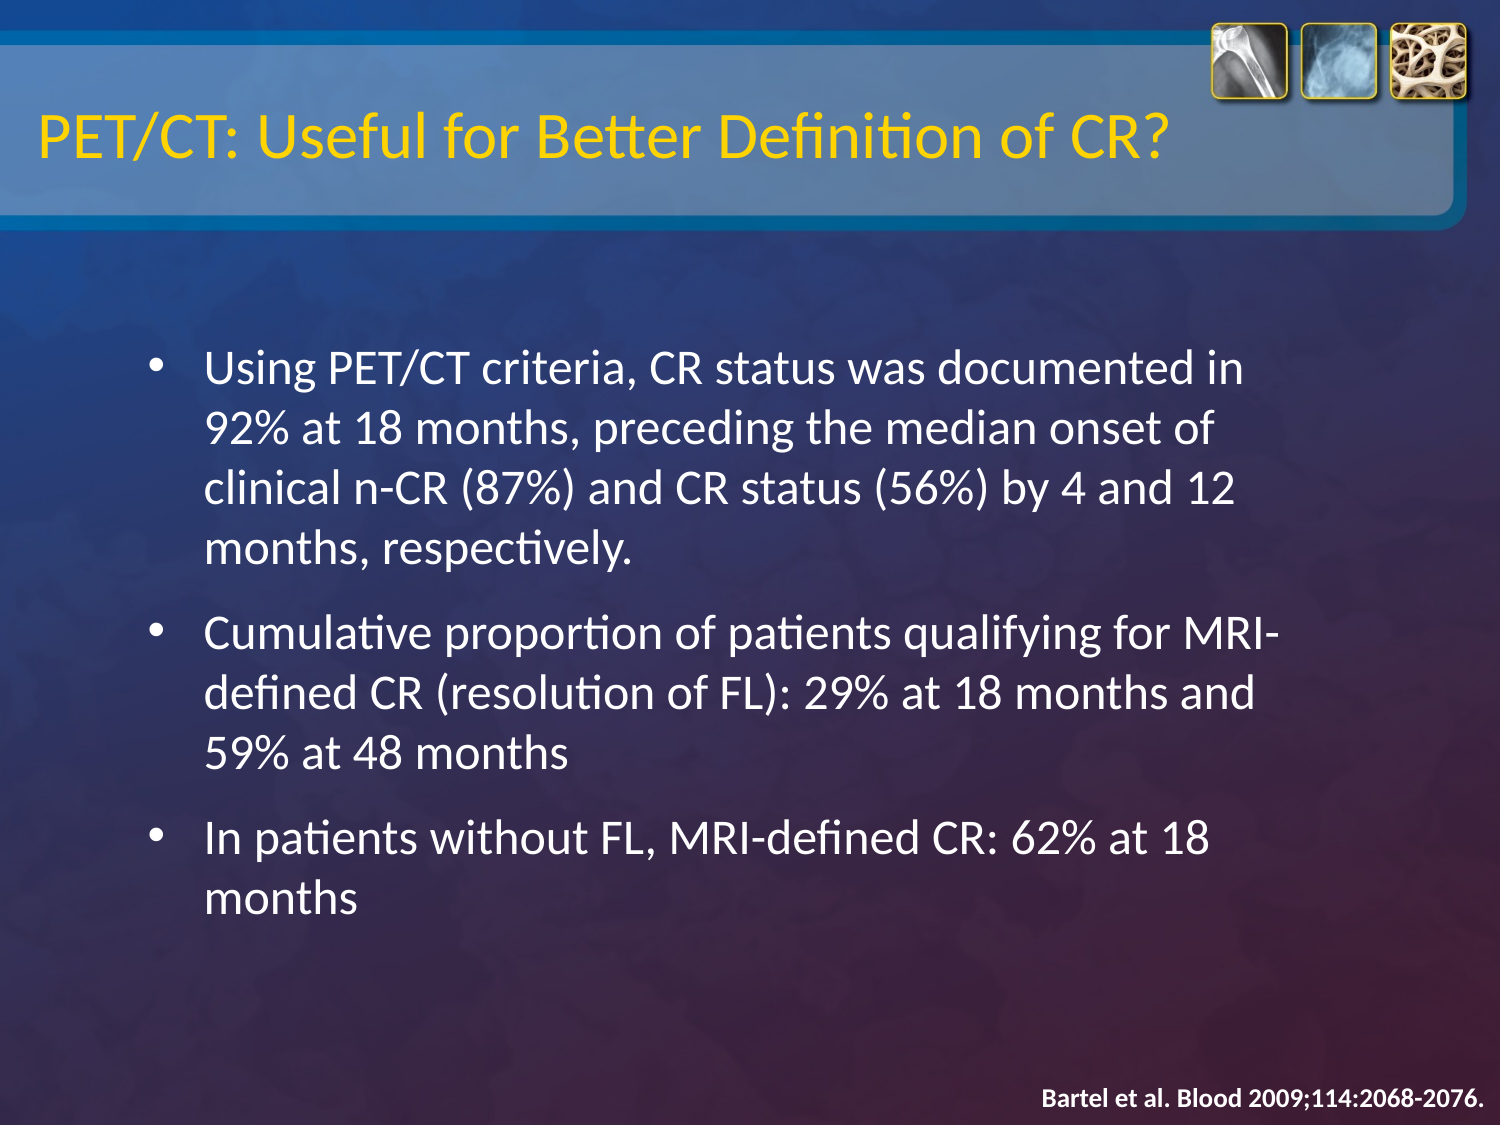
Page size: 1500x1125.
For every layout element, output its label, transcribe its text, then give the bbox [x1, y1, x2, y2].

text_box Using PET/CT criteria, CR status was documented in 92% at 18 months, preceding the median onset of clinical n-CR (87%) and CR status (56%) by 4 and 12 months, respectively. Cumulative proportion of patients qualifying for MRI-defined CR (resolution of FL): 29% at 18 months and 59% at 48 months In patients without FL, MRI-defined CR: 62% at 18 months [132, 326, 1332, 932]
title PET/CT: Useful for Better Definition of CR? [22, 38, 1332, 226]
text_box Bartel et al. Blood 2009;114:2068-2076. [969, 1073, 1500, 1121]
picture [0, 0, 1500, 1125]
